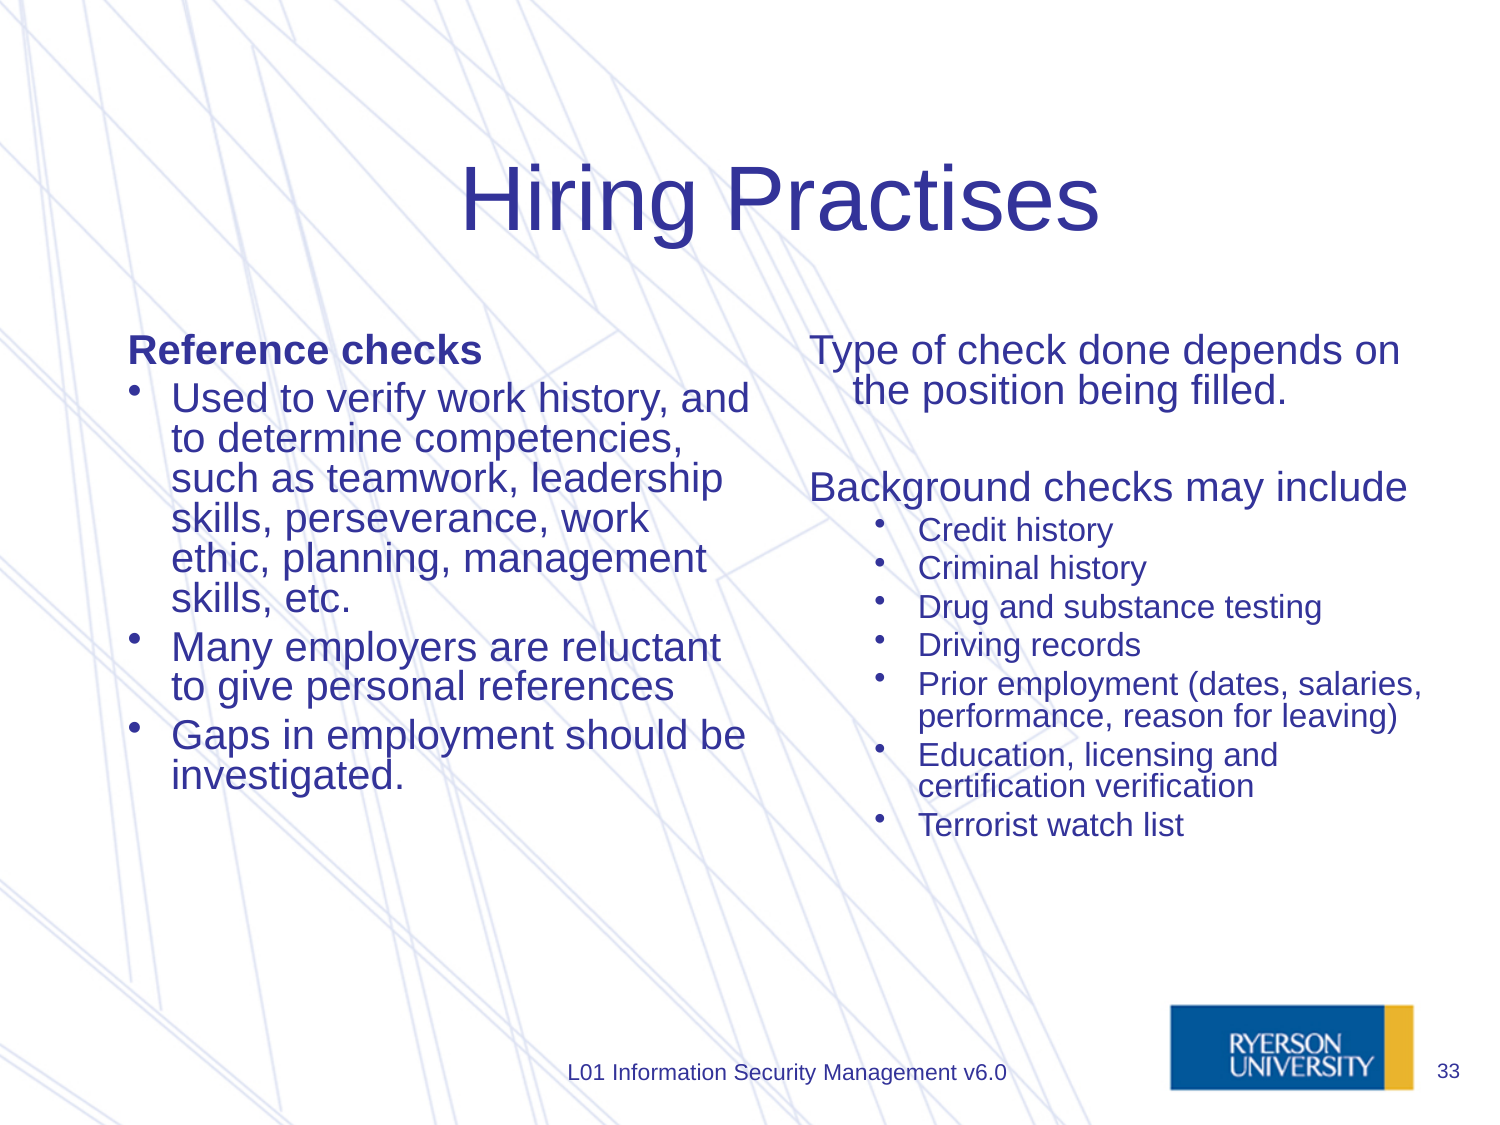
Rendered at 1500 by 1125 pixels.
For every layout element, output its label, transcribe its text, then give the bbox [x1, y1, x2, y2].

picture [0, 0, 1500, 1125]
footer L01 Information Security Management v6.0 [449, 1049, 1126, 1113]
list Type of check done depends on the position being filled. Background checks may include Credit history Criminal history Drug and substance testing Driving records Prior employment (dates, salaries, performance, reason for leaving) Education, licensing and certification verification Terrorist watch list [793, 324, 1451, 1001]
title Hiring Practises [112, 99, 1451, 288]
list Reference checks Used to verify work history, and to determine competencies, such as teamwork, leadership skills, perseverance, work ethic, planning, management skills, etc. Many employers are reluctant to give personal references Gaps in employment should be investigated. [112, 324, 769, 1001]
slide_number 33 [1399, 1049, 1476, 1113]
